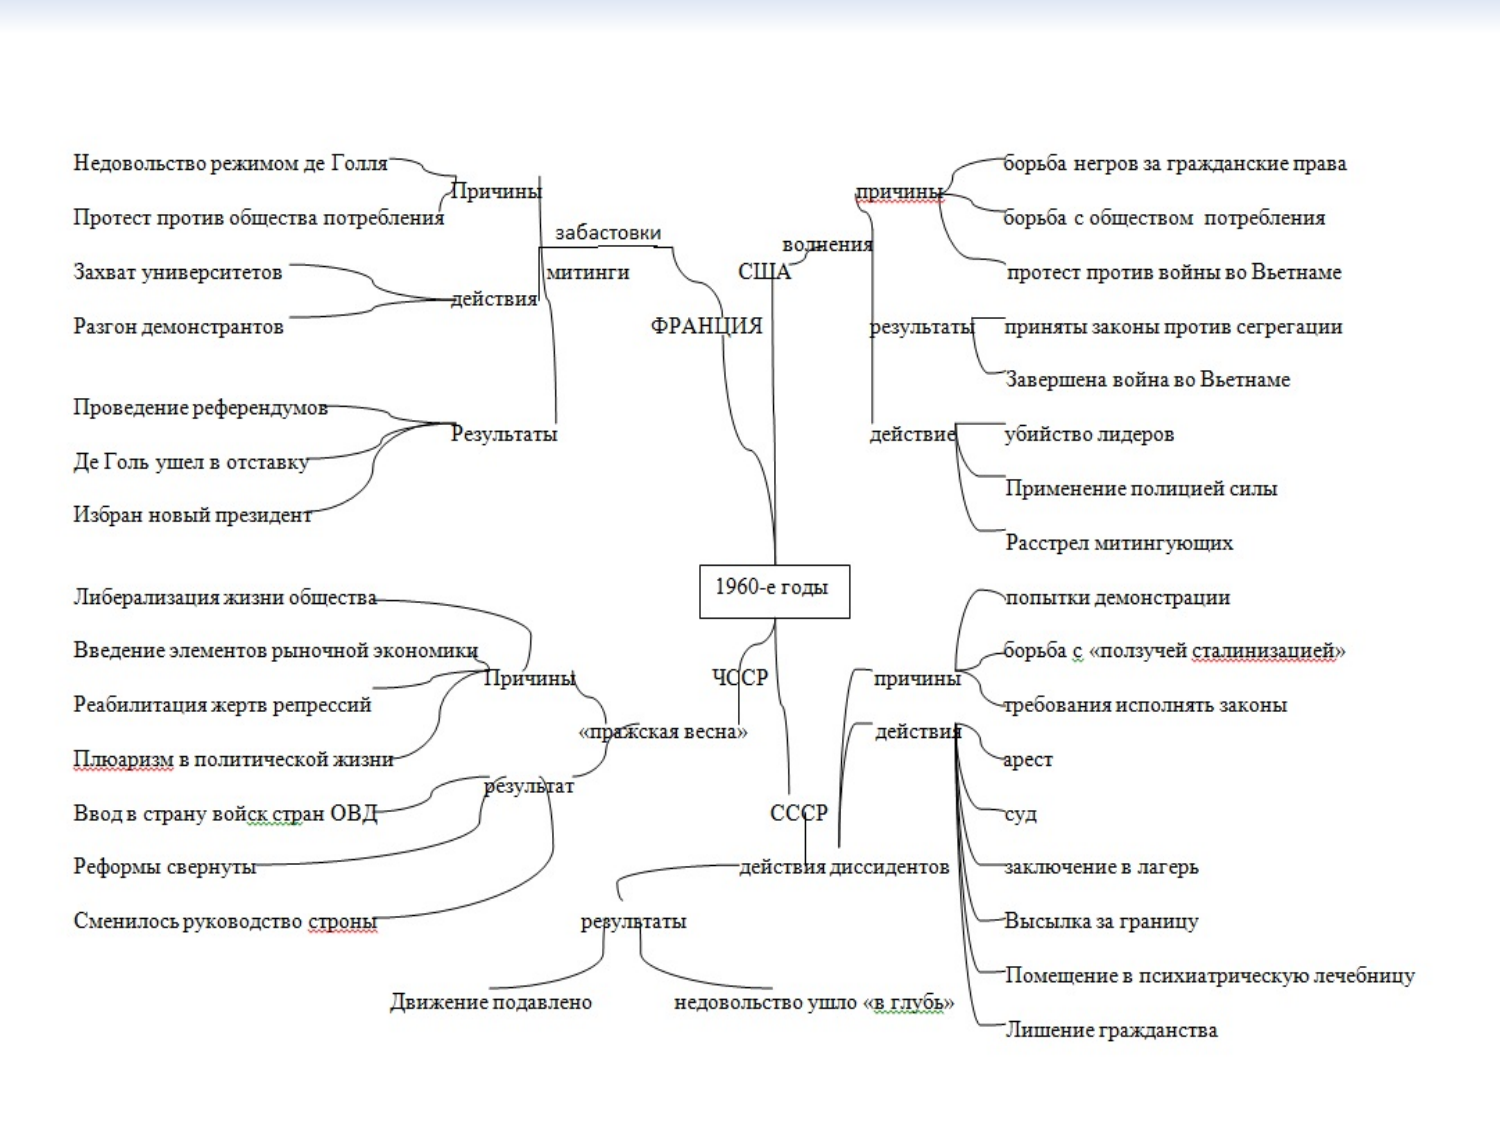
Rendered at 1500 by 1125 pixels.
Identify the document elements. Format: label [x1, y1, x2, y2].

list [0, 113, 1500, 1071]
